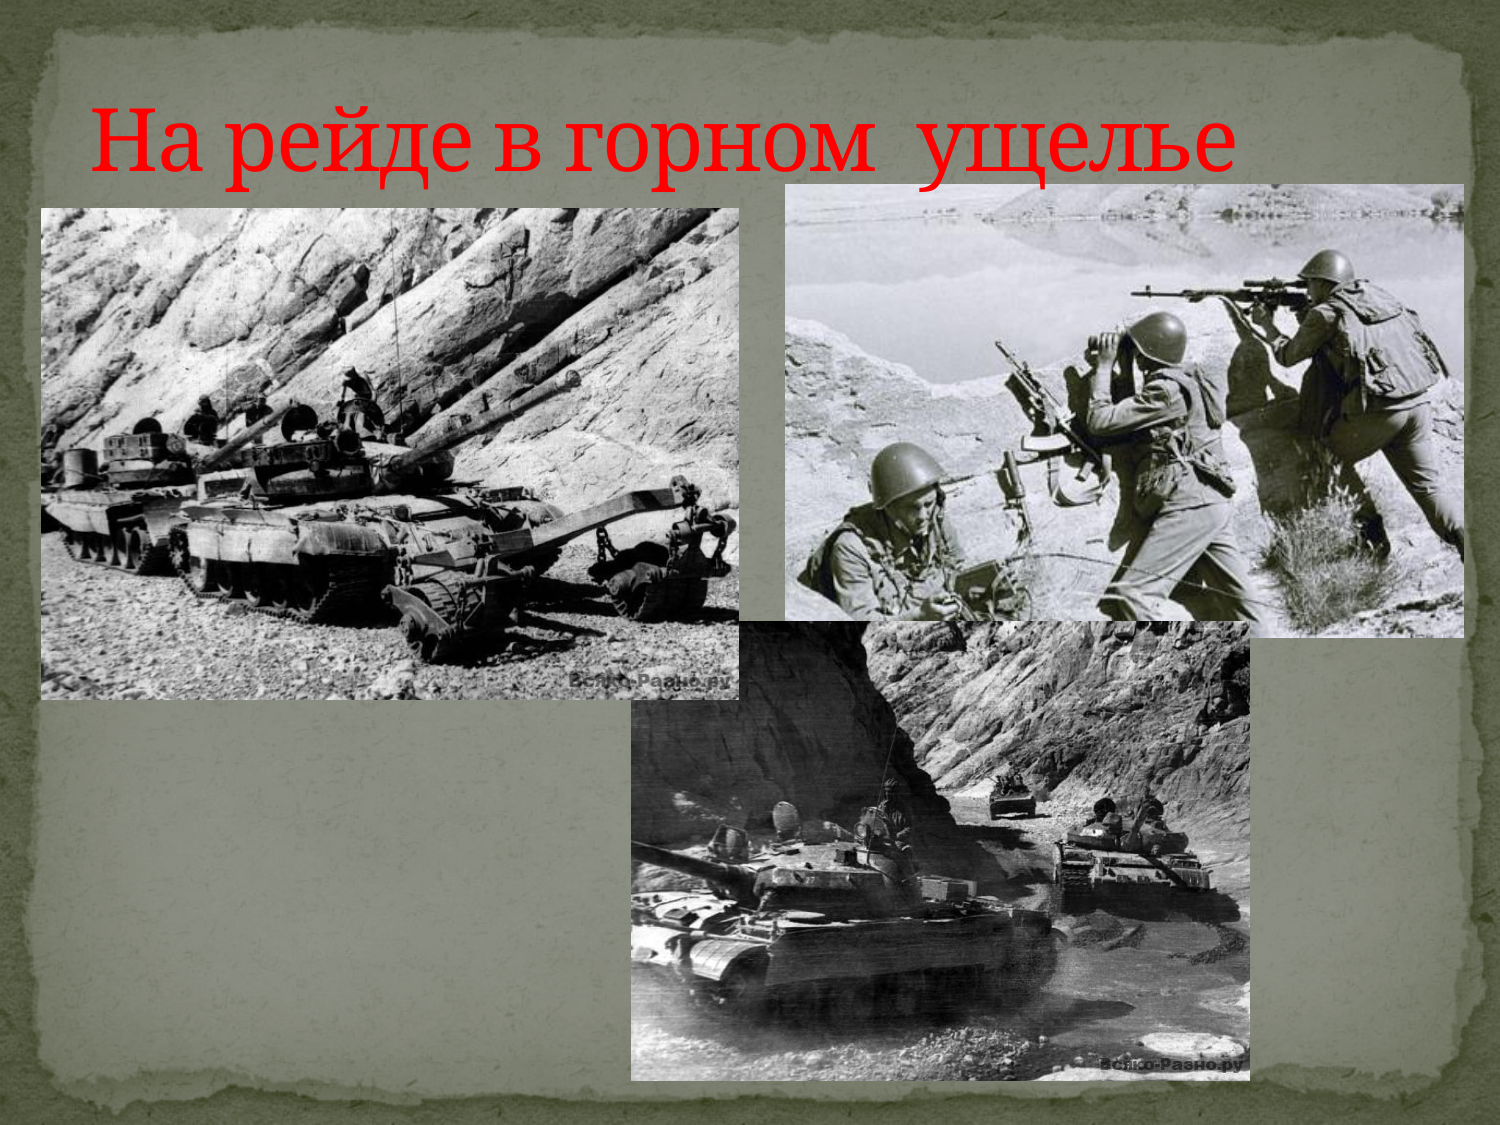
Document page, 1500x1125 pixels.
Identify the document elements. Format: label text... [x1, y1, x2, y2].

picture [41, 208, 1251, 1081]
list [787, 186, 1463, 637]
title На рейде в горном ущелье [74, 24, 1425, 197]
